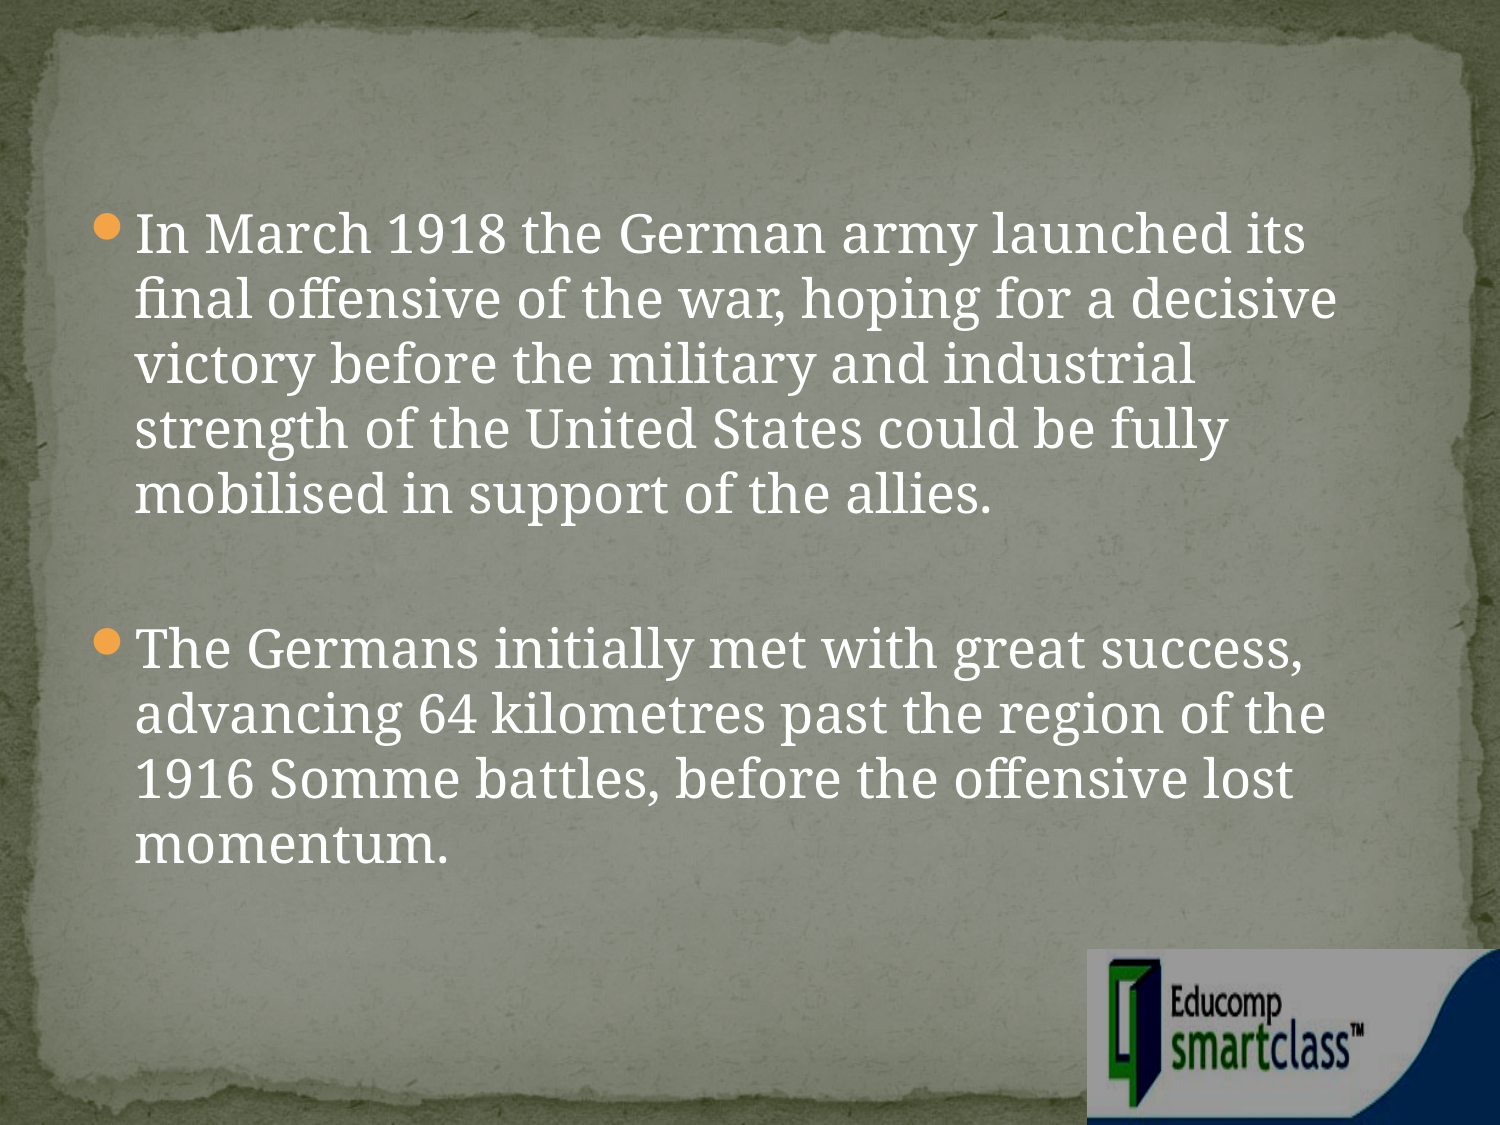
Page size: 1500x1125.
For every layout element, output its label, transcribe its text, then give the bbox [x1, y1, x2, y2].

list In March 1918 the German army launched its final offensive of the war, hoping for a decisive victory before the military and industrial strength of the United States could be fully mobilised in support of the allies. The Germans initially met with great success, advancing 64 kilometres past the region of the 1916 Somme battles, before the offensive lost momentum. [75, 37, 1425, 1005]
picture [1087, 949, 1500, 1125]
